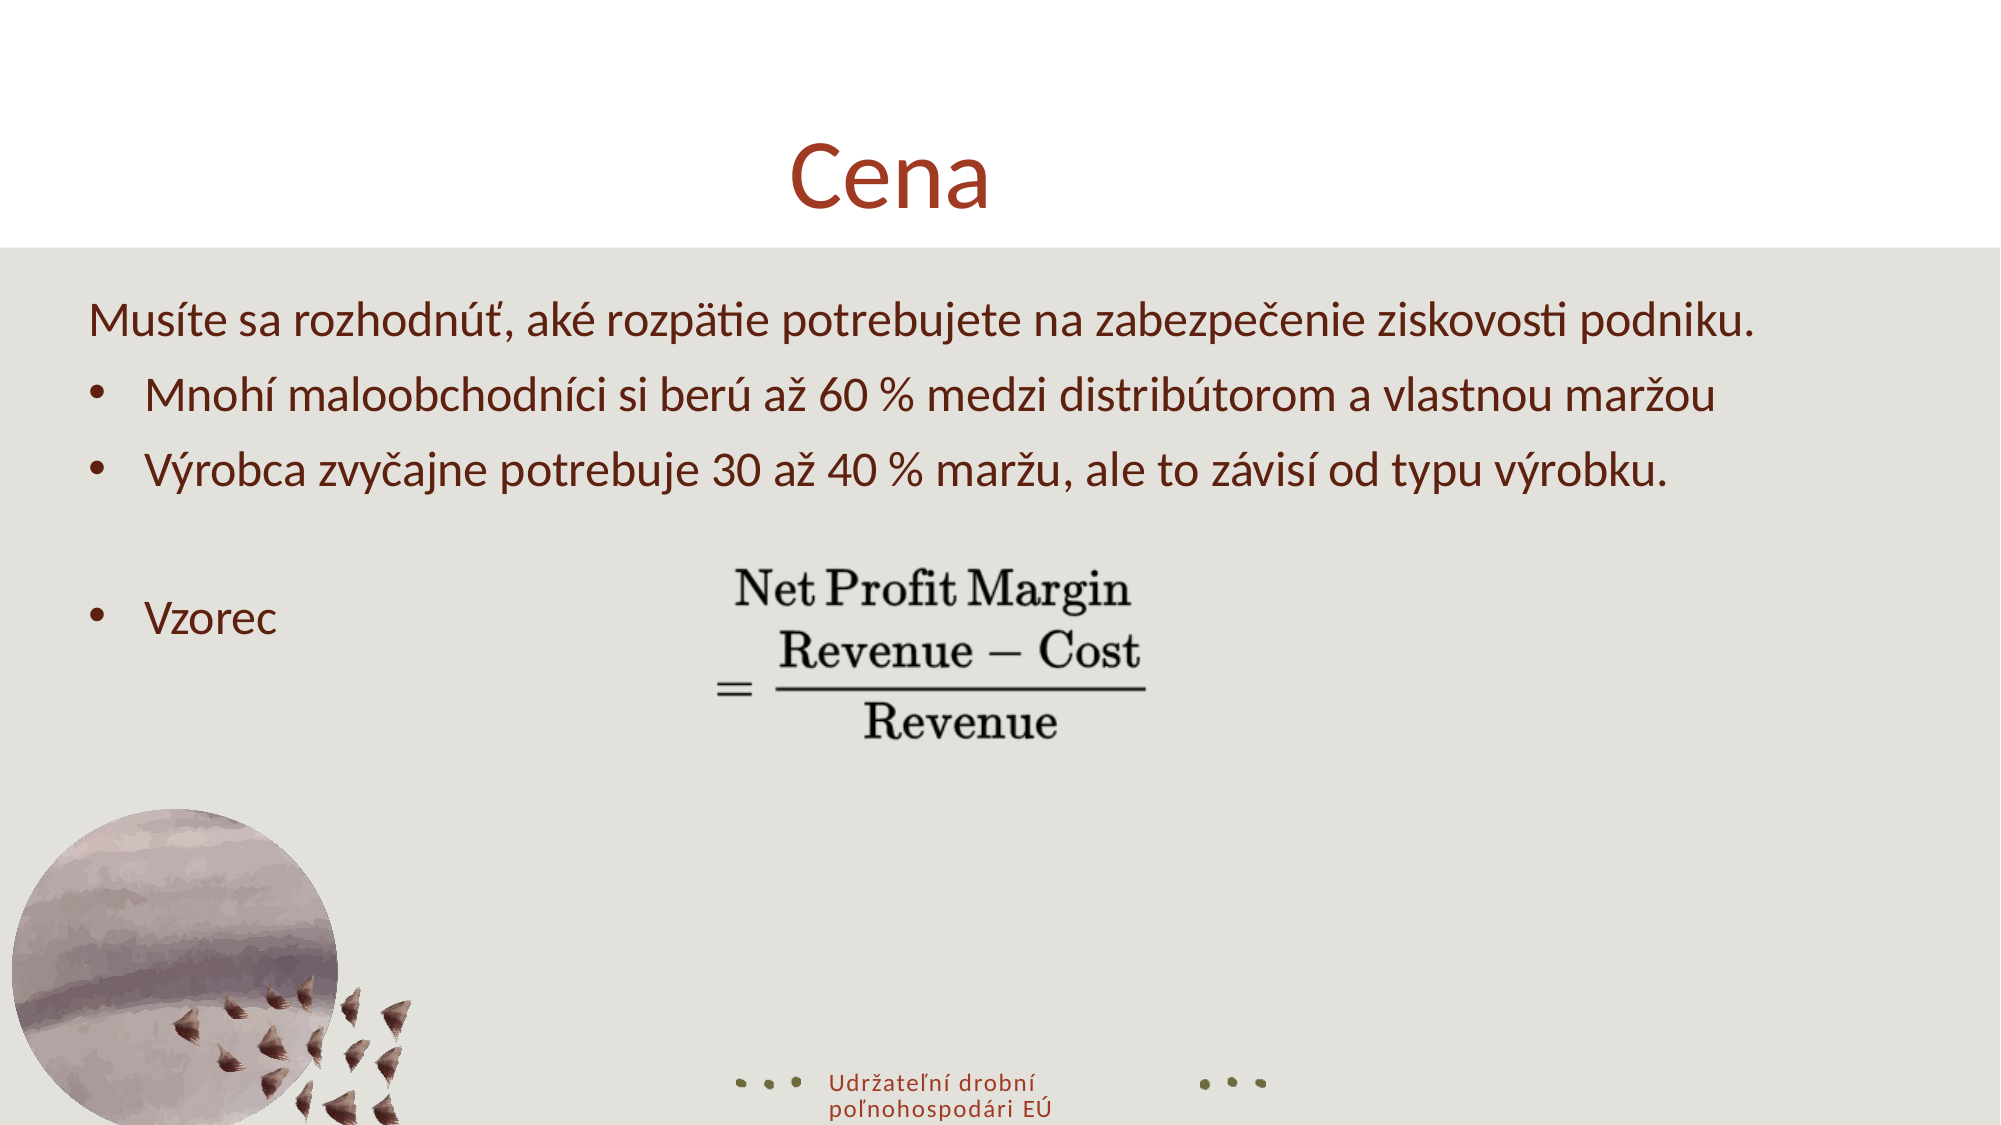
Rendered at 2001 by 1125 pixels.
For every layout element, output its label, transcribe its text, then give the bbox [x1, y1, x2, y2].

title Cena [787, 106, 1103, 297]
picture [732, 1046, 805, 1120]
text_box Musíte sa rozhodnúť, aké rozpätie potrebujete na zabezpečenie ziskovosti podniku. Mnohí maloobchodníci si berú až 60 % medzi distribútorom a vlastnou maržou Výrobca zvyčajne potrebuje 30 až 40 % maržu, ale to závisí od typu výrobku. Vzorec [86, 269, 1889, 645]
picture [1196, 1047, 1270, 1120]
picture [1, 735, 475, 1125]
picture [638, 566, 1229, 742]
footer Udržateľní drobní poľnohospodári EÚ [826, 1070, 1172, 1125]
